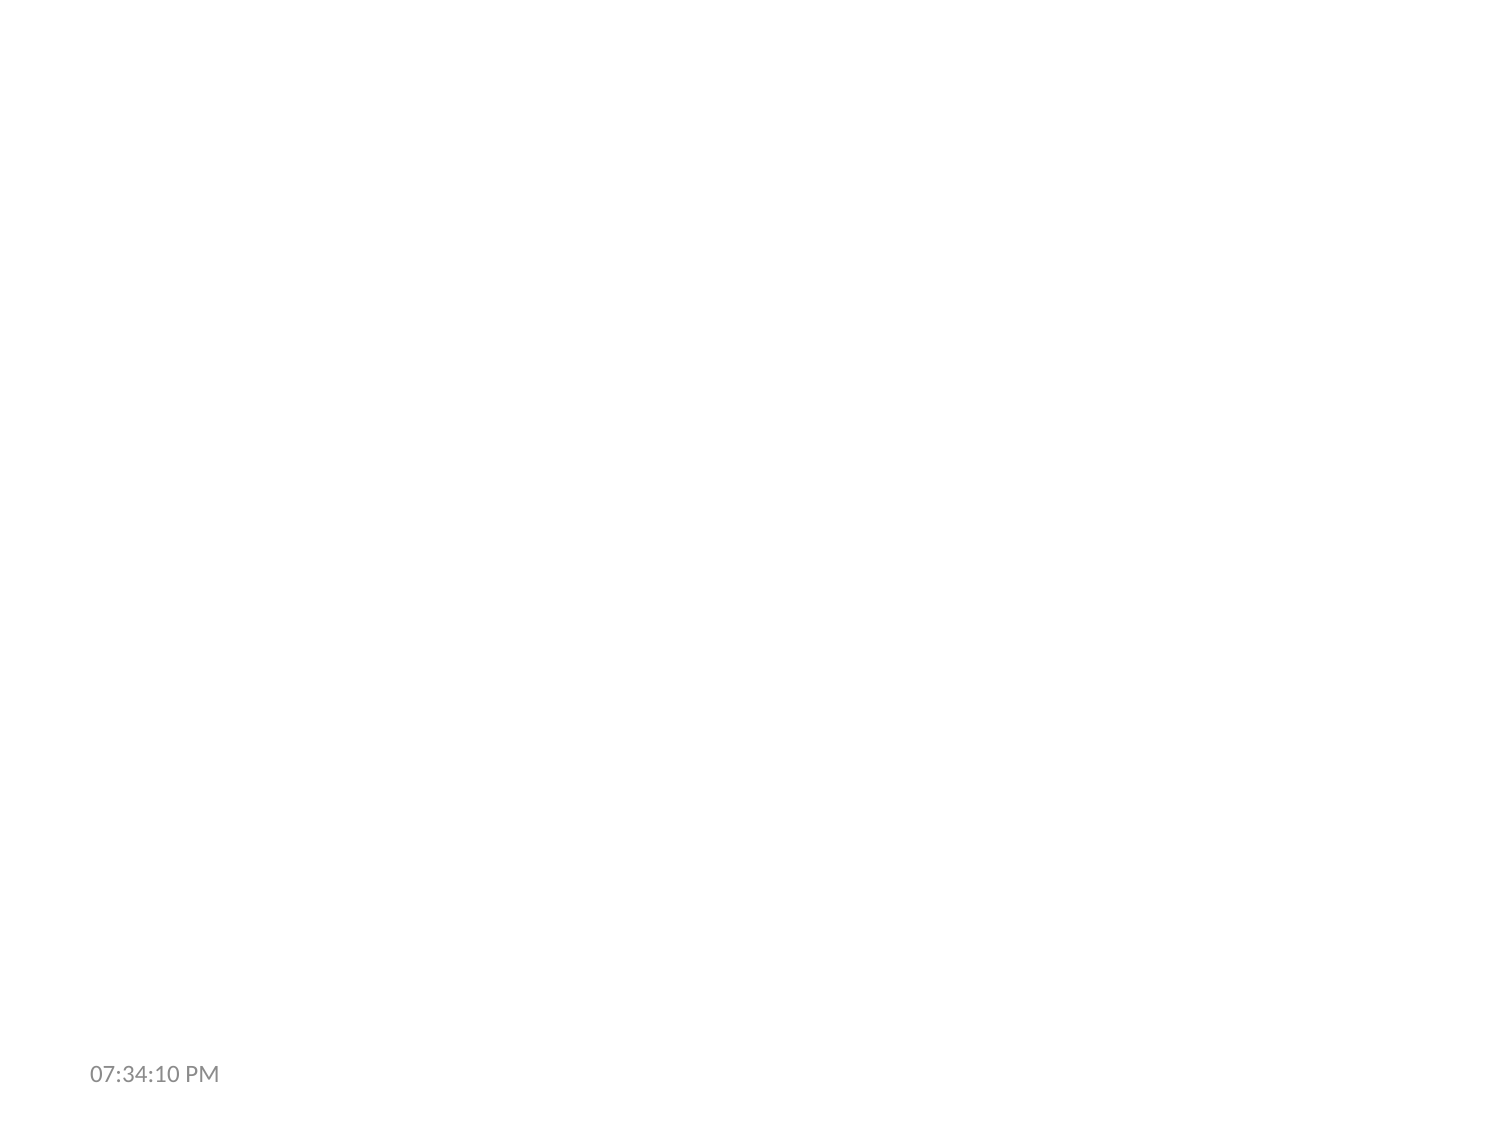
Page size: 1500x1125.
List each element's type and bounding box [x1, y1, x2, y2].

slide_number [75, 1042, 425, 1103]
